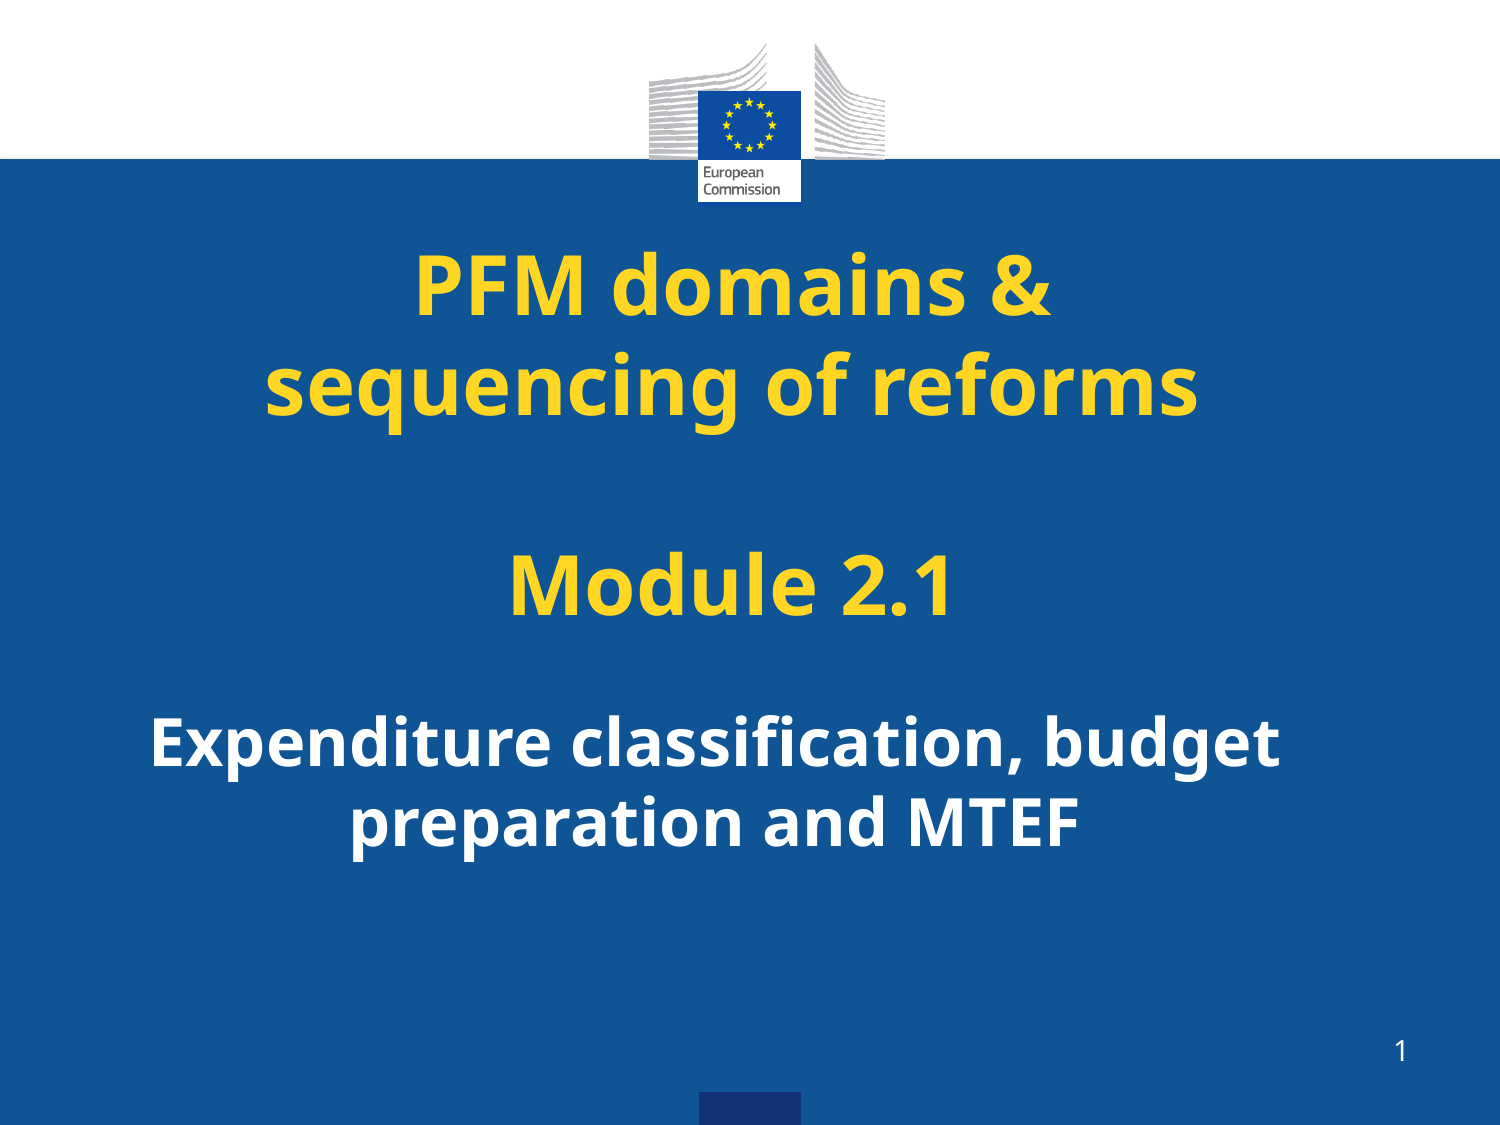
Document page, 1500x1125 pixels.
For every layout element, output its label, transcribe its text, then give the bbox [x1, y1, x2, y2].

title PFM domains & sequencing of reforms Module 2.1 [218, 231, 1247, 634]
subtitle Expenditure classification, budget preparation and MTEF [64, 692, 1366, 894]
slide_number 1 [1074, 1024, 1426, 1103]
